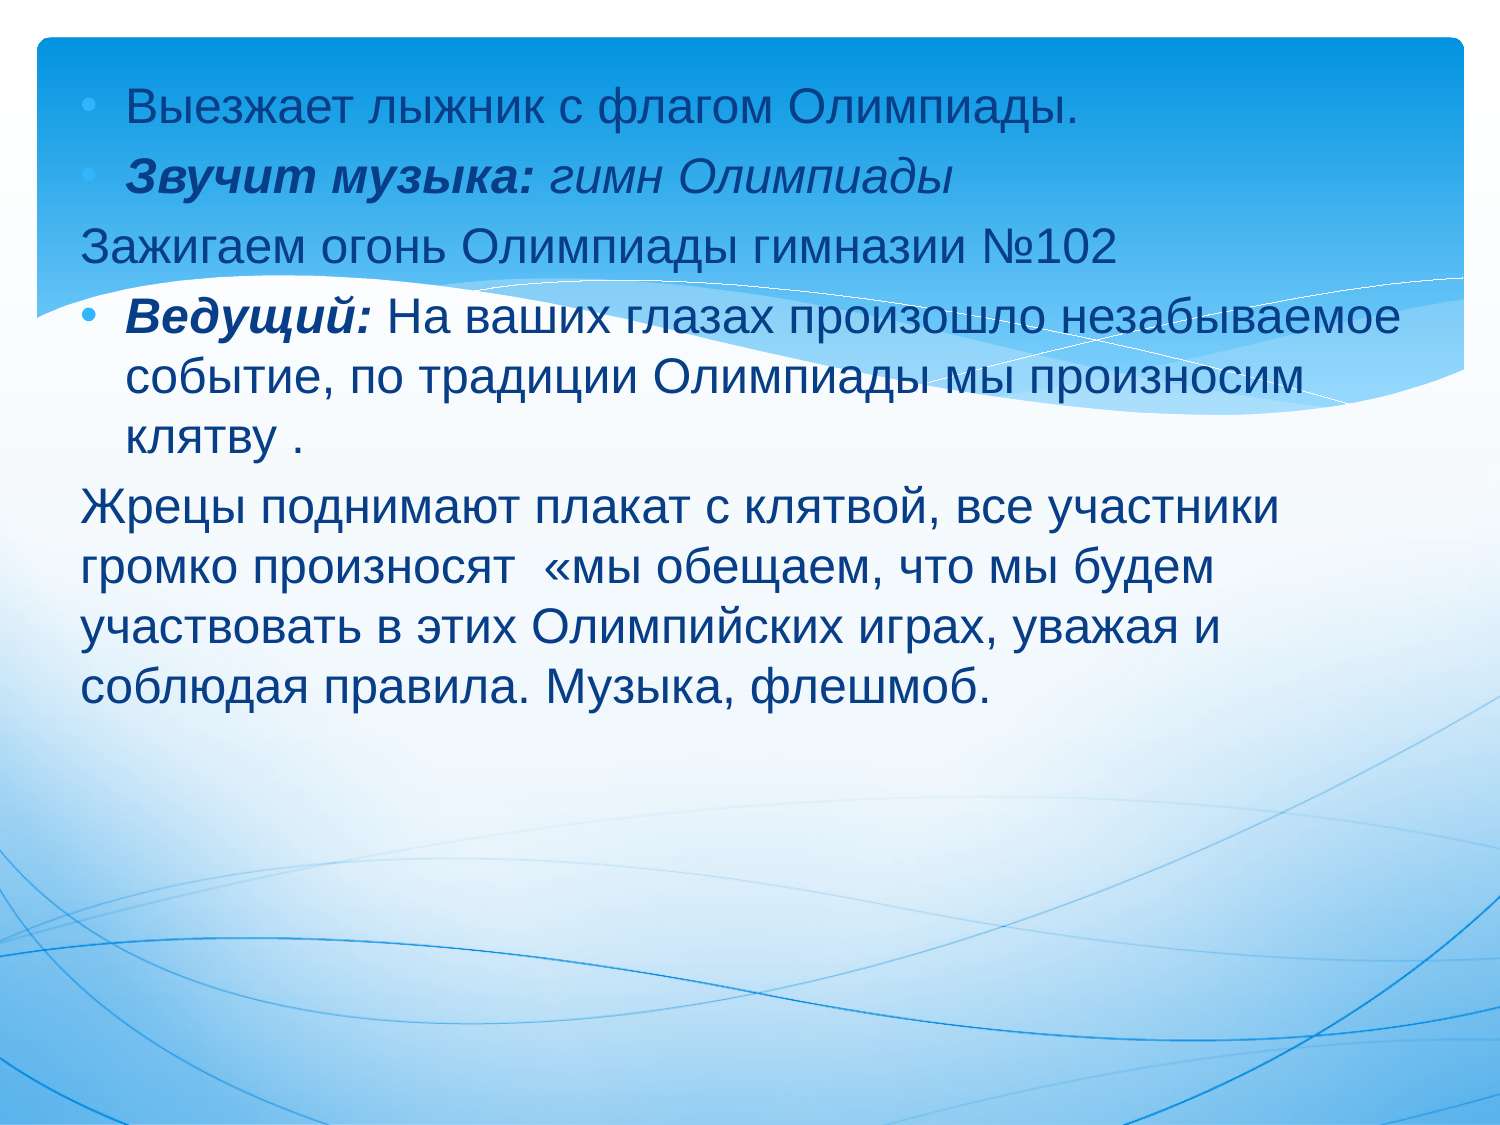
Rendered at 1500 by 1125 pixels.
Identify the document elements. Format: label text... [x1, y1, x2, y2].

list Выезжает лыжник с флагом Олимпиады. Звучит музыка: гимн Олимпиады Зажигаем огонь Олимпиады гимназии №102 Ведущий: На ваших глазах произошло незабываемое событие, по традиции Олимпиады мы произносим клятву . Жрецы поднимают плакат с клятвой, все участники громко произносят «мы обещаем, что мы будем участвовать в этих Олимпийских играх, уважая и соблюдая правила. Музыка, флешмоб. [64, 66, 1424, 982]
